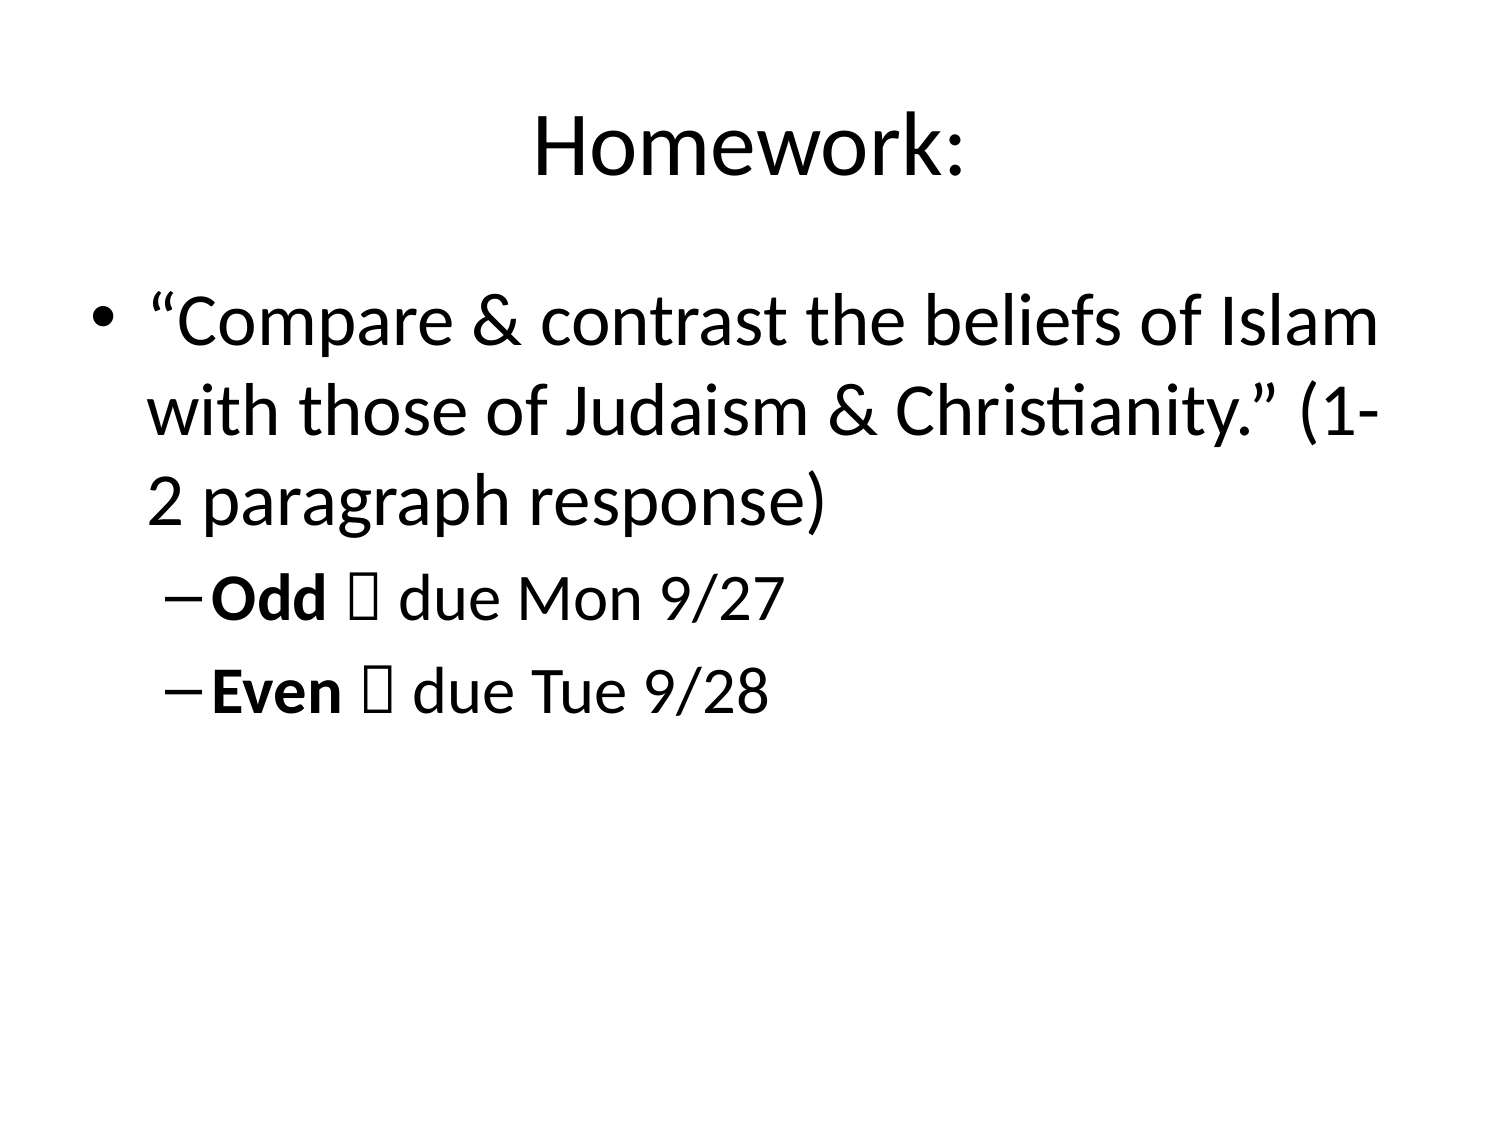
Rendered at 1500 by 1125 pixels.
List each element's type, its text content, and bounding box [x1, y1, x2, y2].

list “Compare & contrast the beliefs of Islam with those of Judaism & Christianity.” (1-2 paragraph response) Odd  due Mon 9/27 Even  due Tue 9/28 [75, 262, 1425, 1005]
title Homework: [75, 45, 1425, 233]
